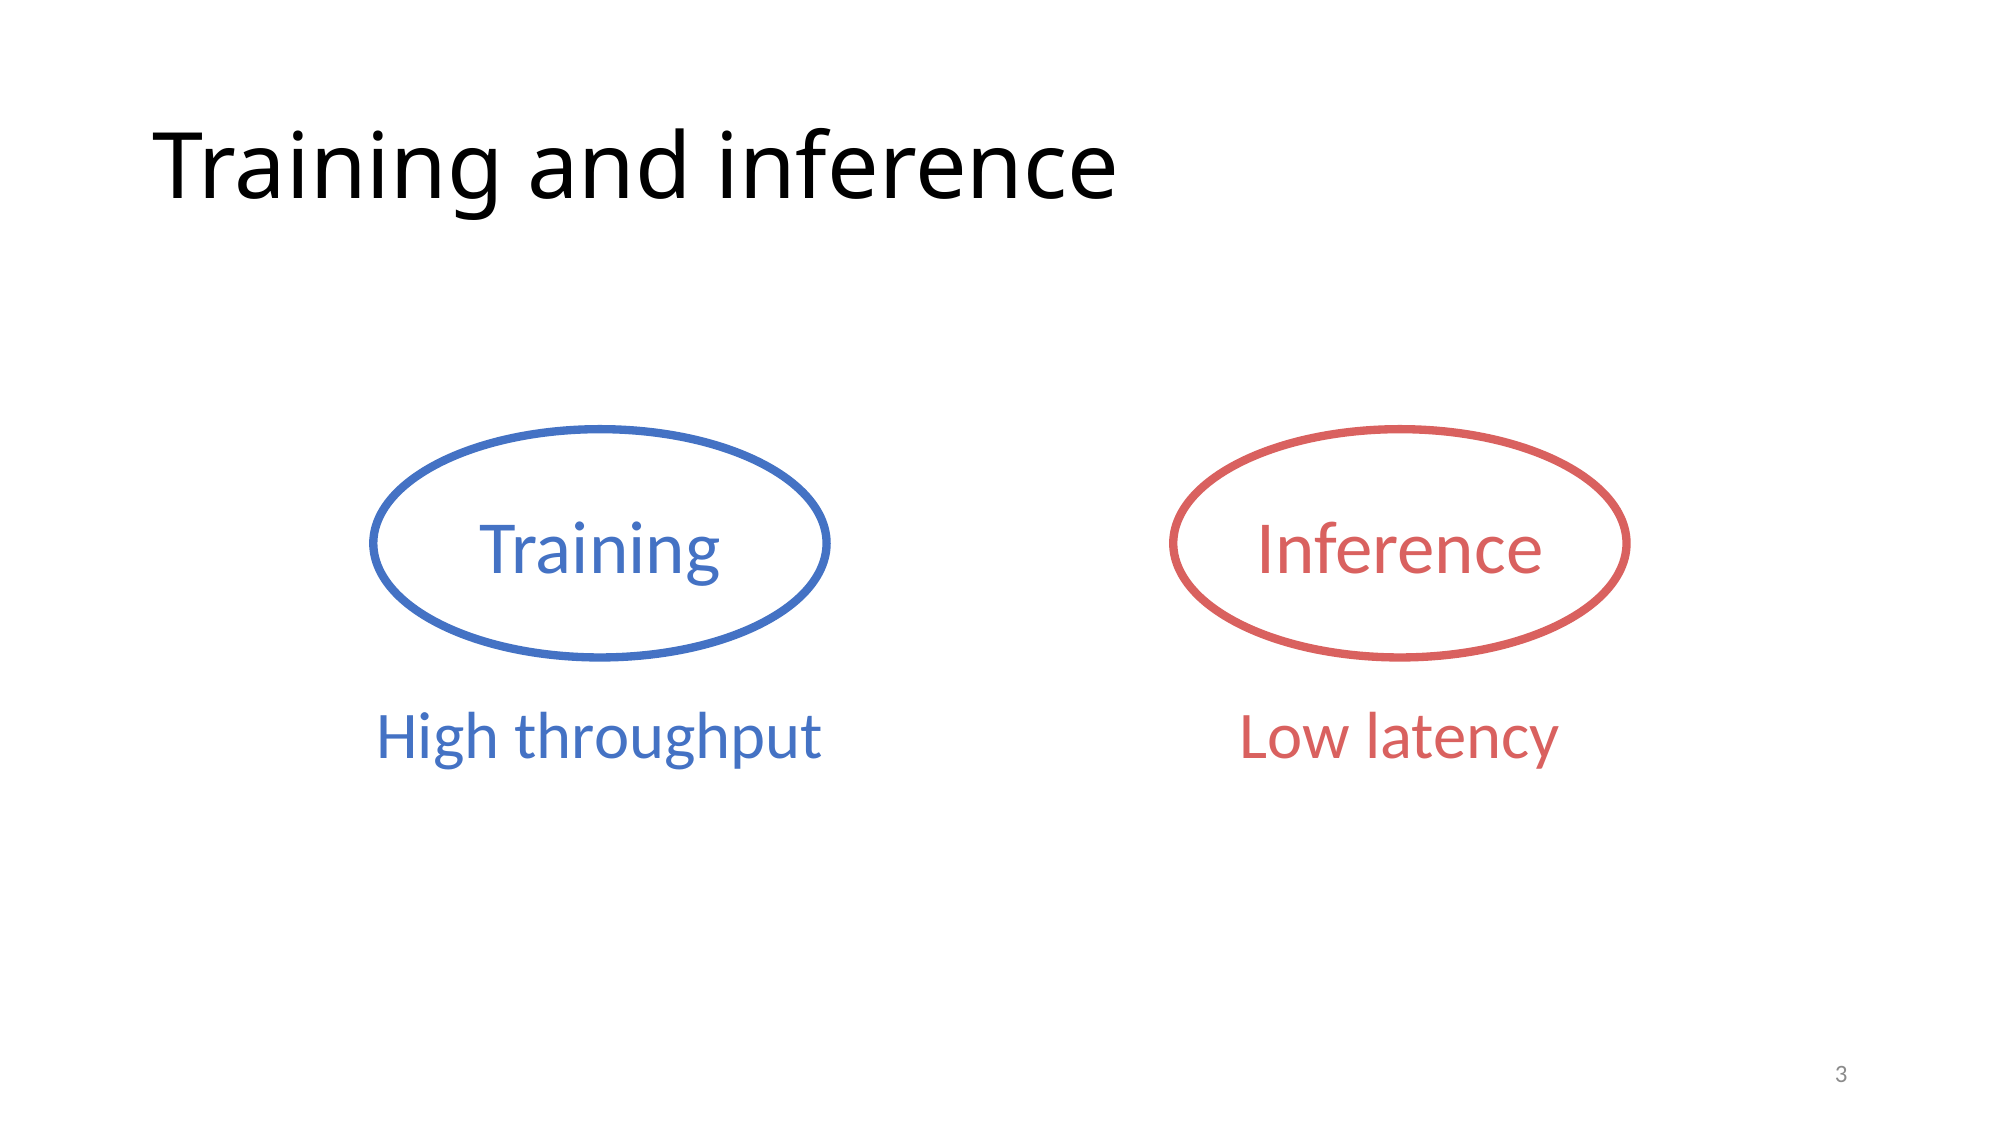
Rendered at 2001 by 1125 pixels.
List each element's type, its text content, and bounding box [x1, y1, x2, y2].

text_box High throughput [361, 684, 839, 780]
text_box Low latency [1224, 684, 1576, 780]
slide_number 3 [1412, 1042, 1863, 1103]
title Training and inference [137, 59, 1863, 278]
text_box Training [372, 428, 828, 659]
text_box Inference [1172, 428, 1628, 659]
